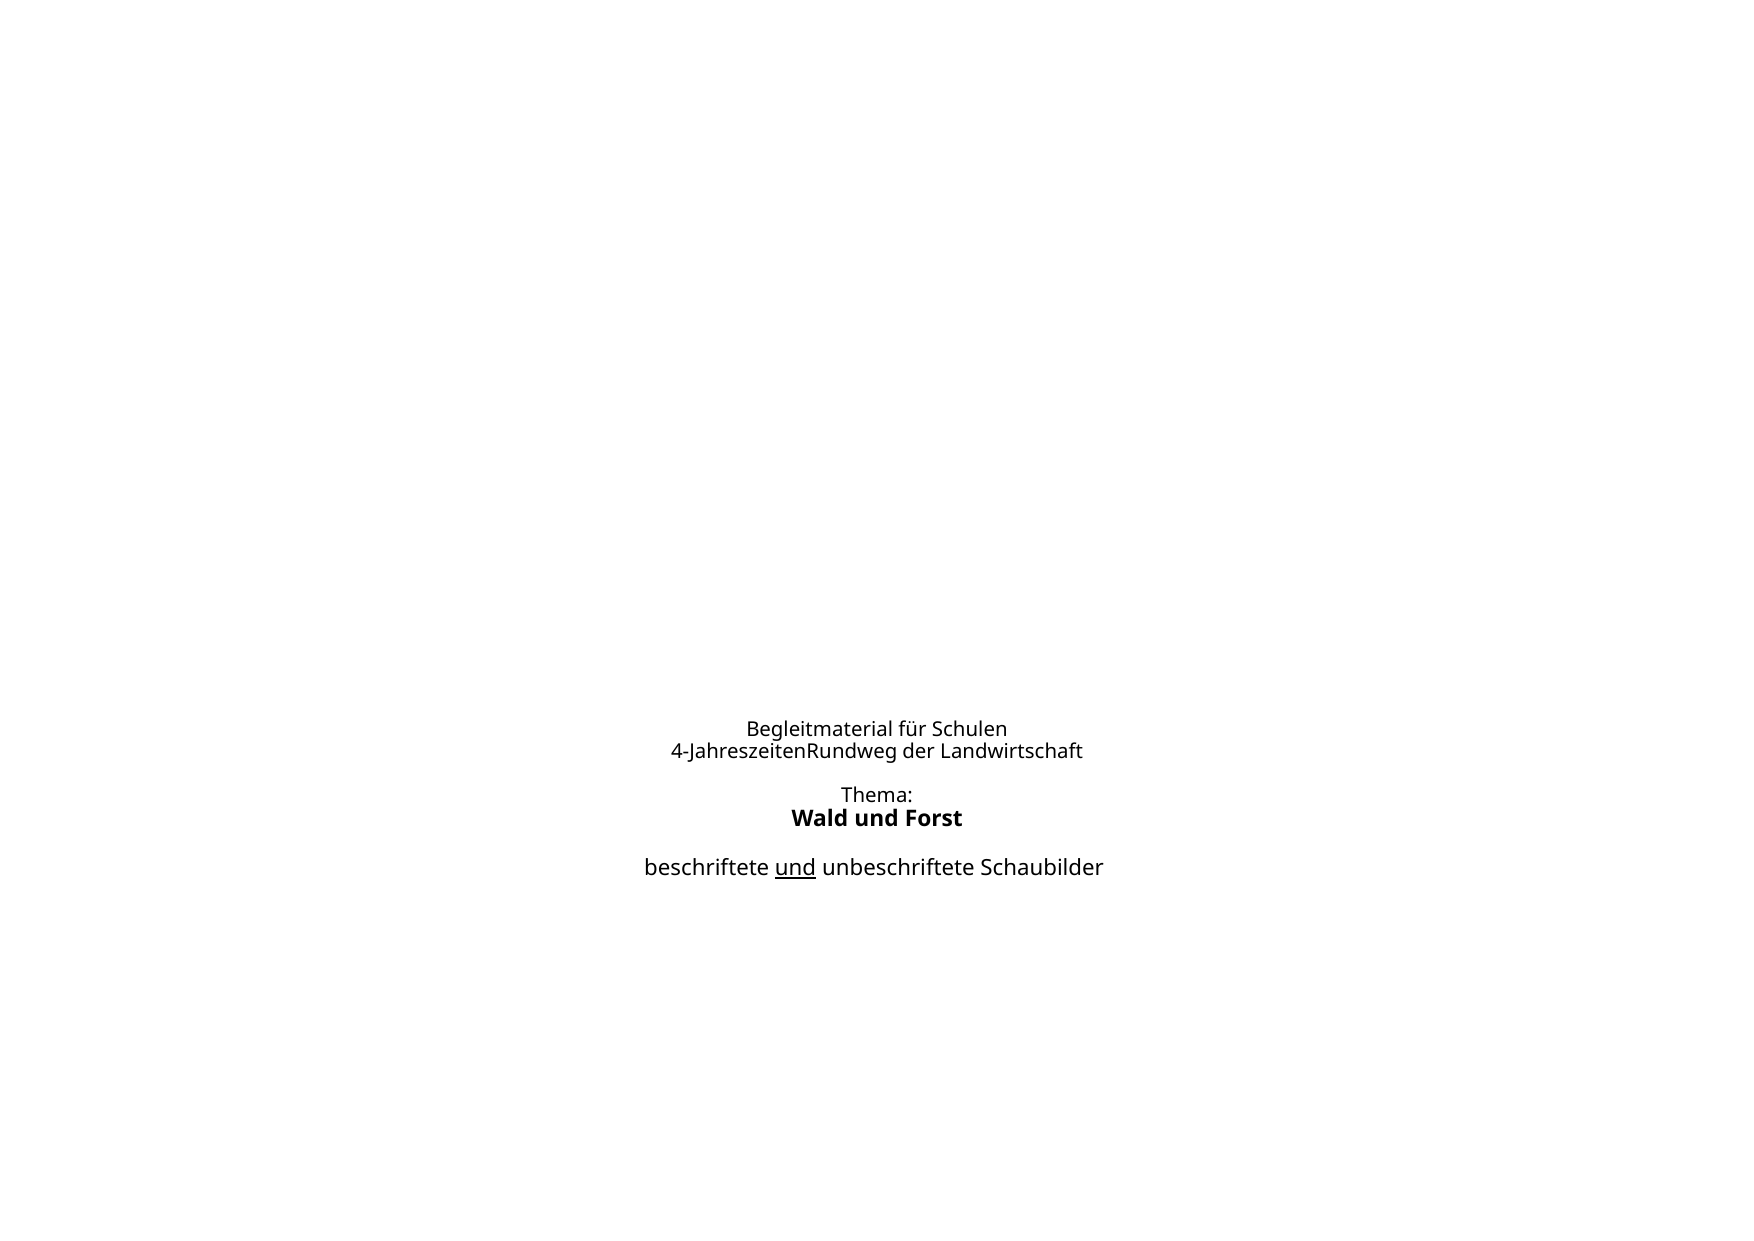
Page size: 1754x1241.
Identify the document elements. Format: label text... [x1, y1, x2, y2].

title Begleitmaterial für Schulen 4-JahreszeitenRundweg der Landwirtschaft Thema: Wald und Forst beschriftete und unbeschriftete Schaubilder [219, 710, 1535, 902]
